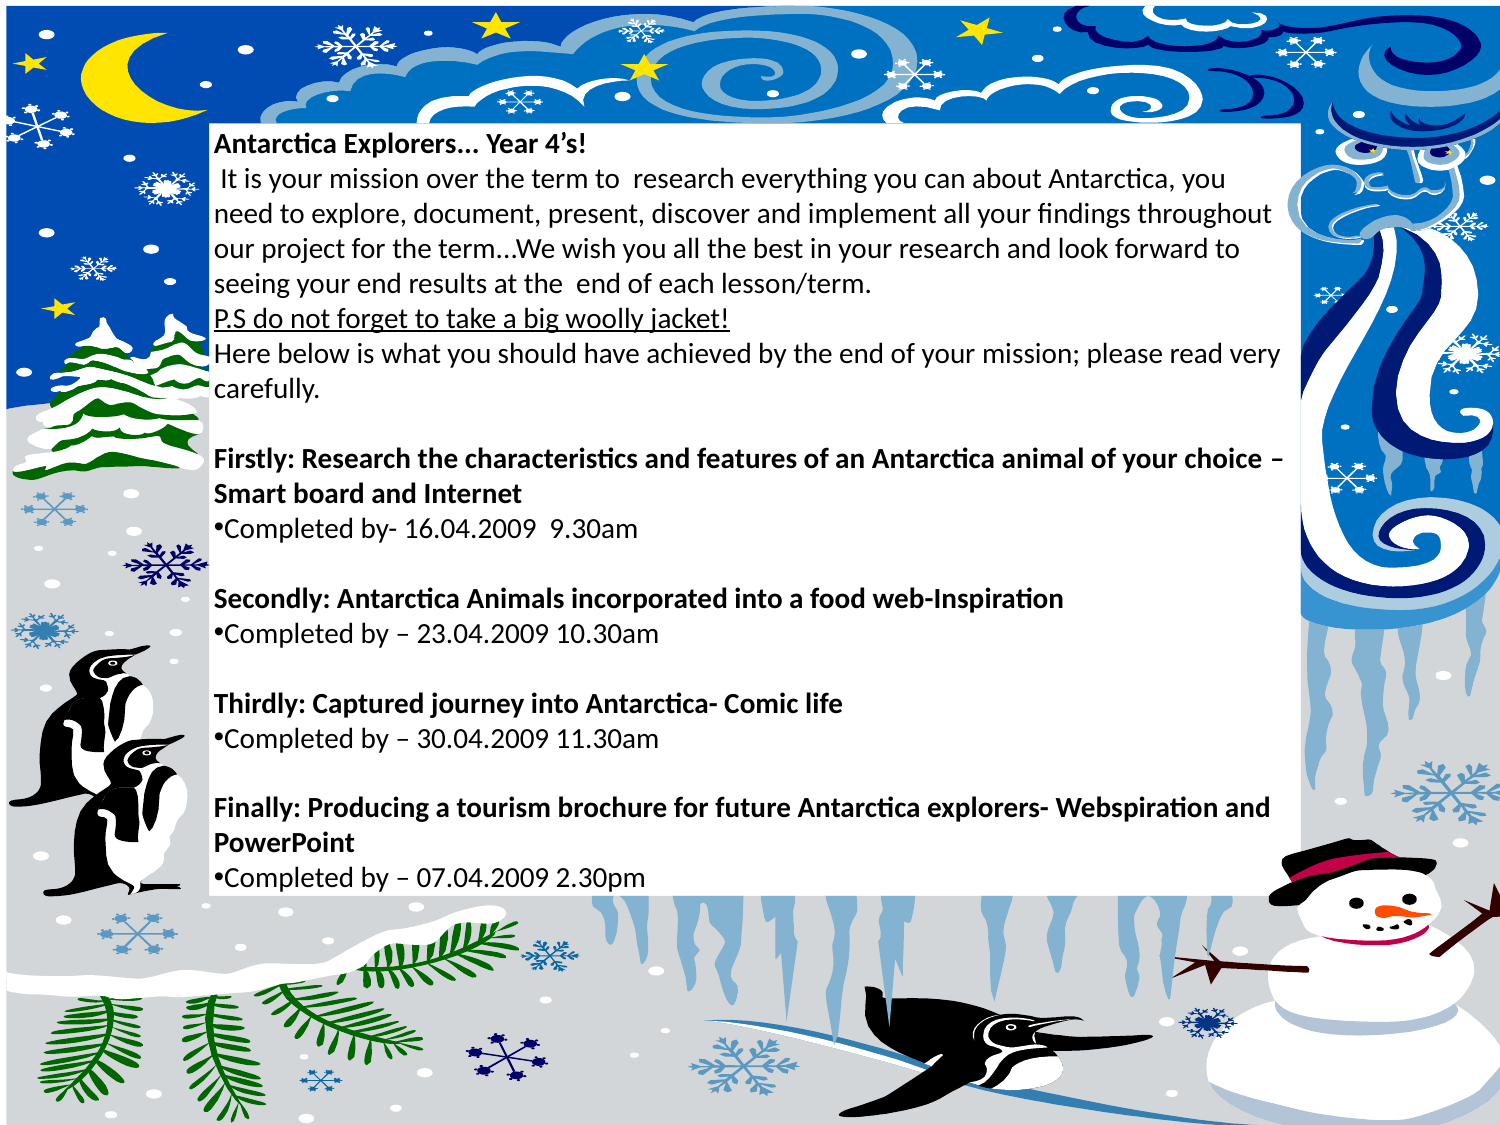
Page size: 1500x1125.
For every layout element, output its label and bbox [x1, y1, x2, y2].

list [0, 0, 1500, 1125]
